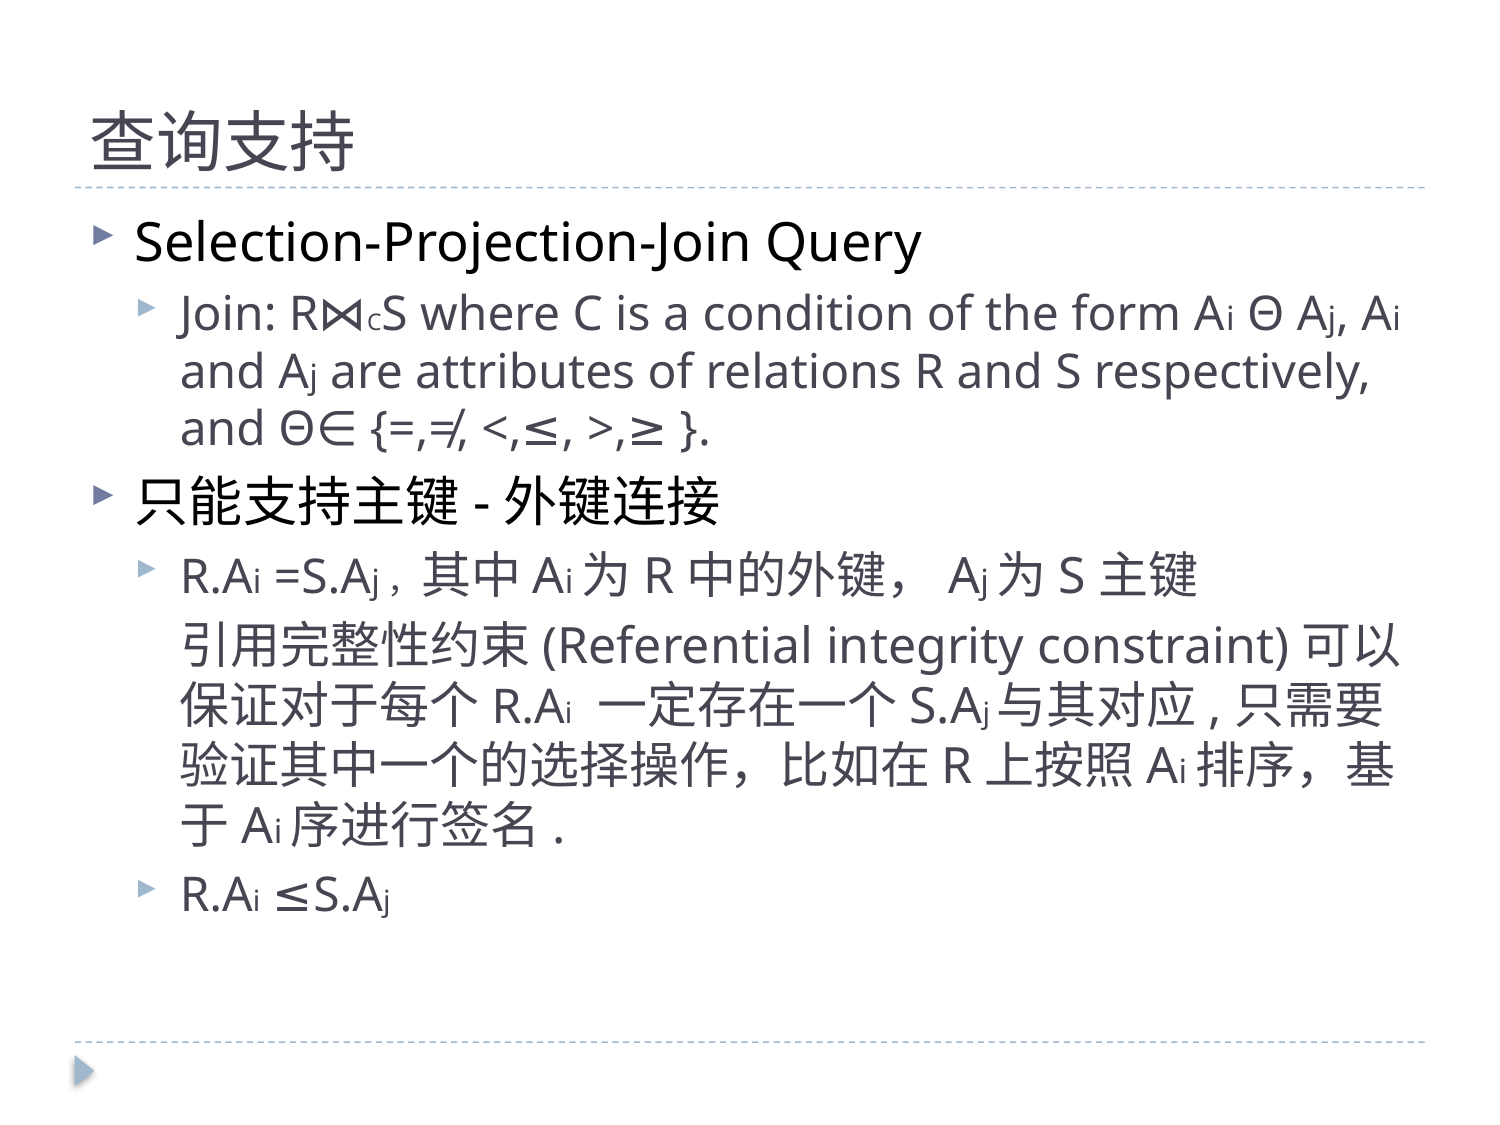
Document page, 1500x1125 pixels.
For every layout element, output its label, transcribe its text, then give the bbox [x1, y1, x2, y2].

title 查询支持 [75, 24, 1425, 188]
list Selection-Projection-Join Query Join: R⋈CS where C is a condition of the form Ai Θ Aj, Ai and Aj are attributes of relations R and S respectively, and Θ∈ {=,≠, <,≤, >,≥ }. 只能支持主键-外键连接 R.Ai =S.Aj，其中Ai为R中的外键，Aj为S主键 引用完整性约束(Referential integrity constraint)可以保证对于每个R.Ai 一定存在一个S.Aj与其对应,只需要验证其中一个的选择操作，比如在R上按照Ai排序，基于Ai序进行签名. R.Ai ≤S.Aj [75, 200, 1425, 1010]
